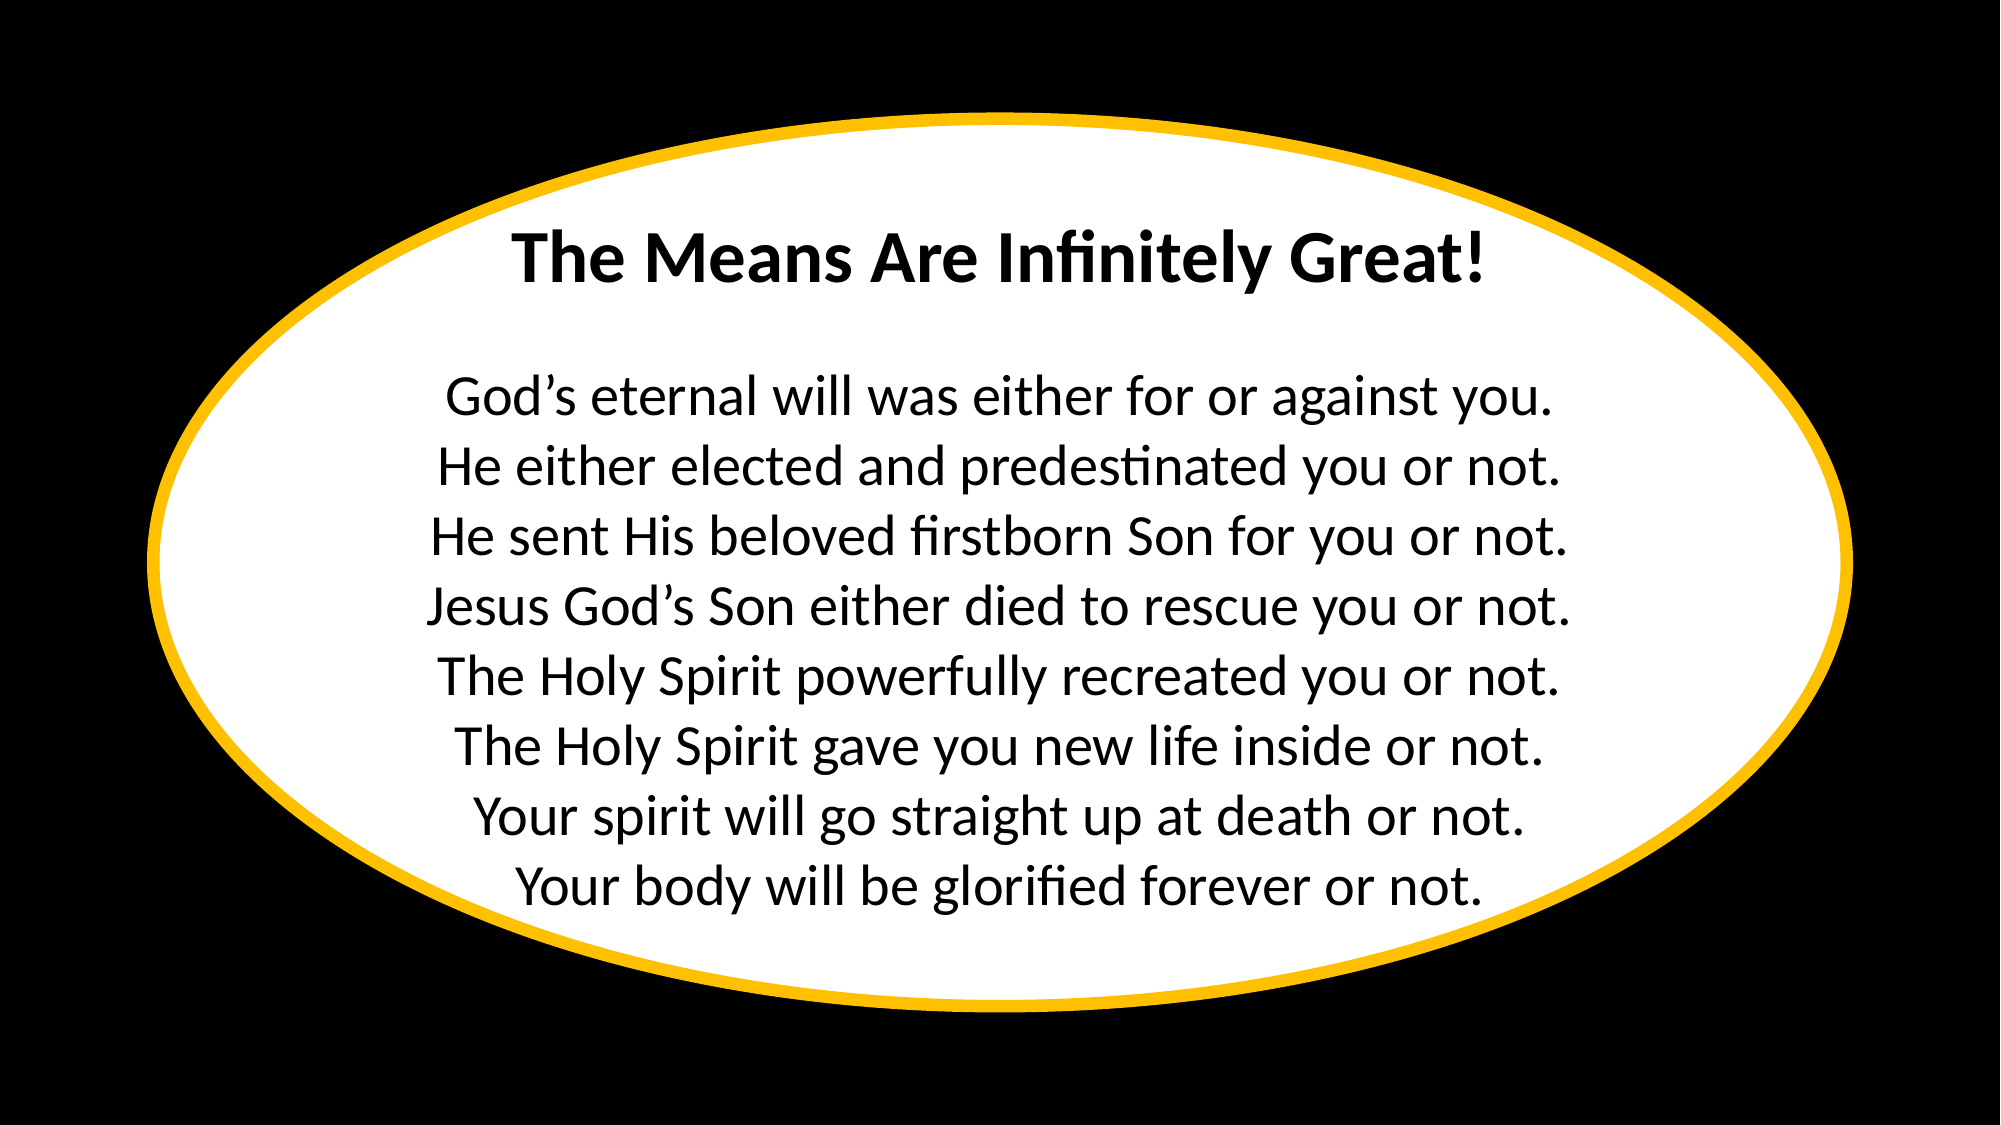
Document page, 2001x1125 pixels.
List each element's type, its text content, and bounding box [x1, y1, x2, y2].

text_box The Means Are Infinitely Great! God’s eternal will was either for or against you. He either elected and predestinated you or not. He sent His beloved firstborn Son for you or not. Jesus God’s Son either died to rescue you or not. The Holy Spirit powerfully recreated you or not. The Holy Spirit gave you new life inside or not. Your spirit will go straight up at death or not. Your body will be glorified forever or not. [152, 117, 1848, 1008]
